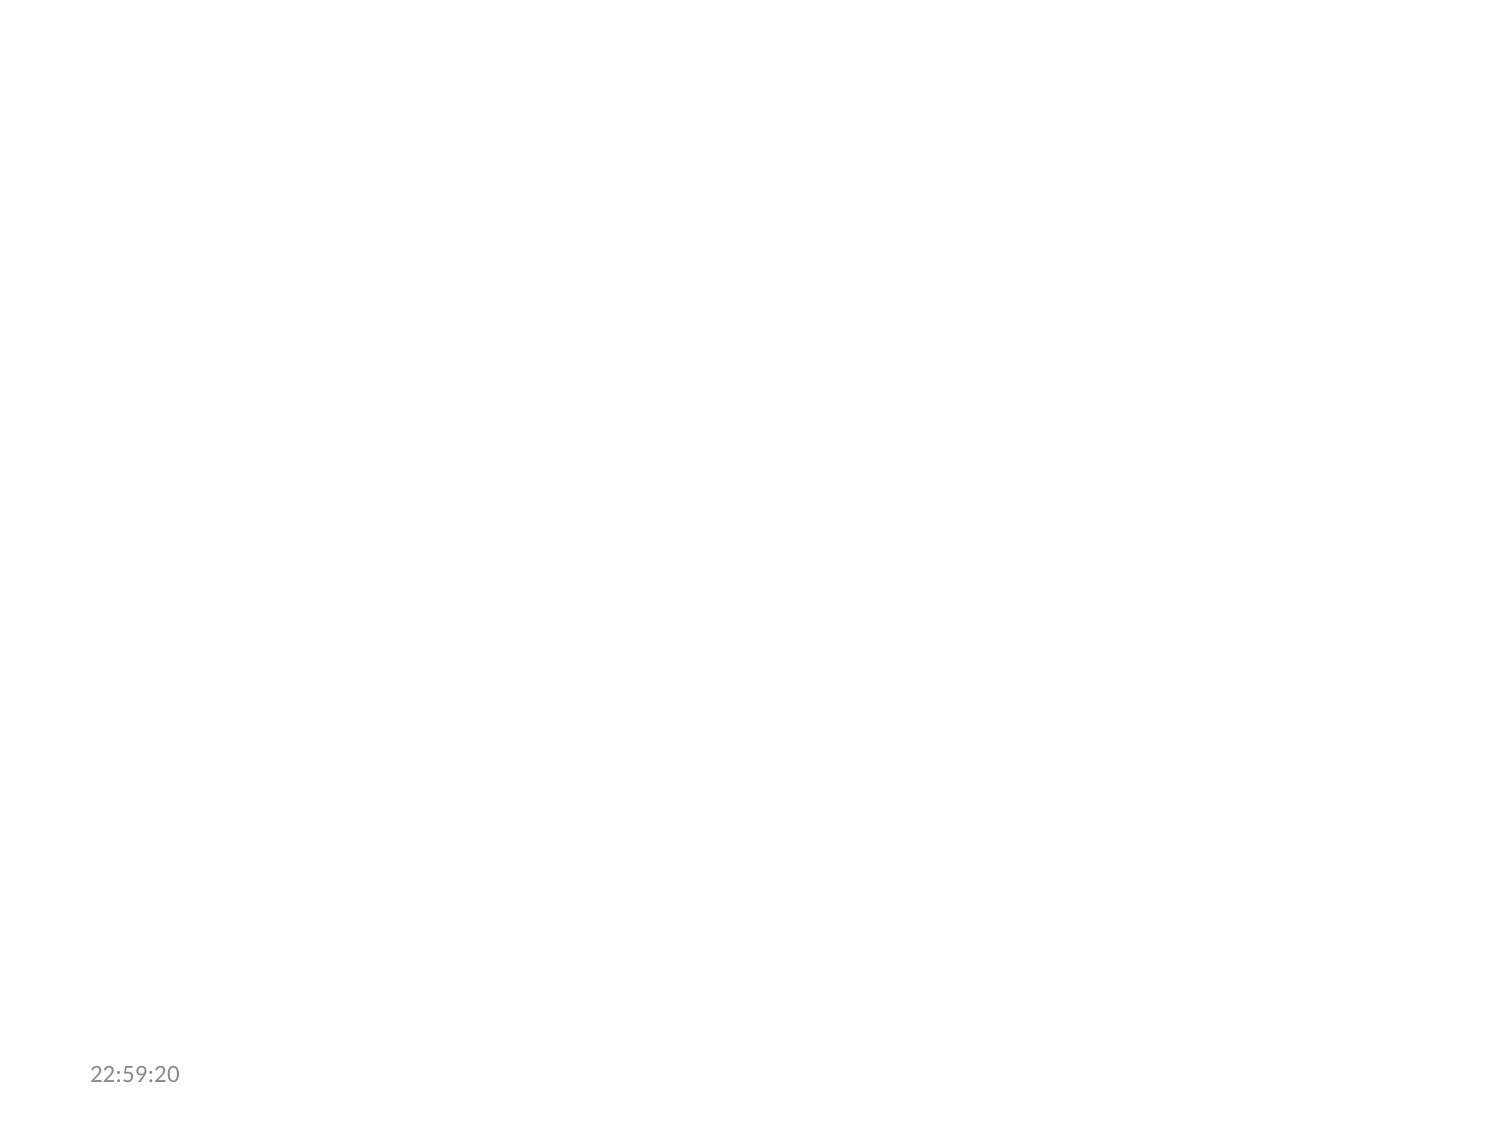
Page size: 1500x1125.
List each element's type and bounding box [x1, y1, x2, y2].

slide_number [75, 1042, 425, 1103]
